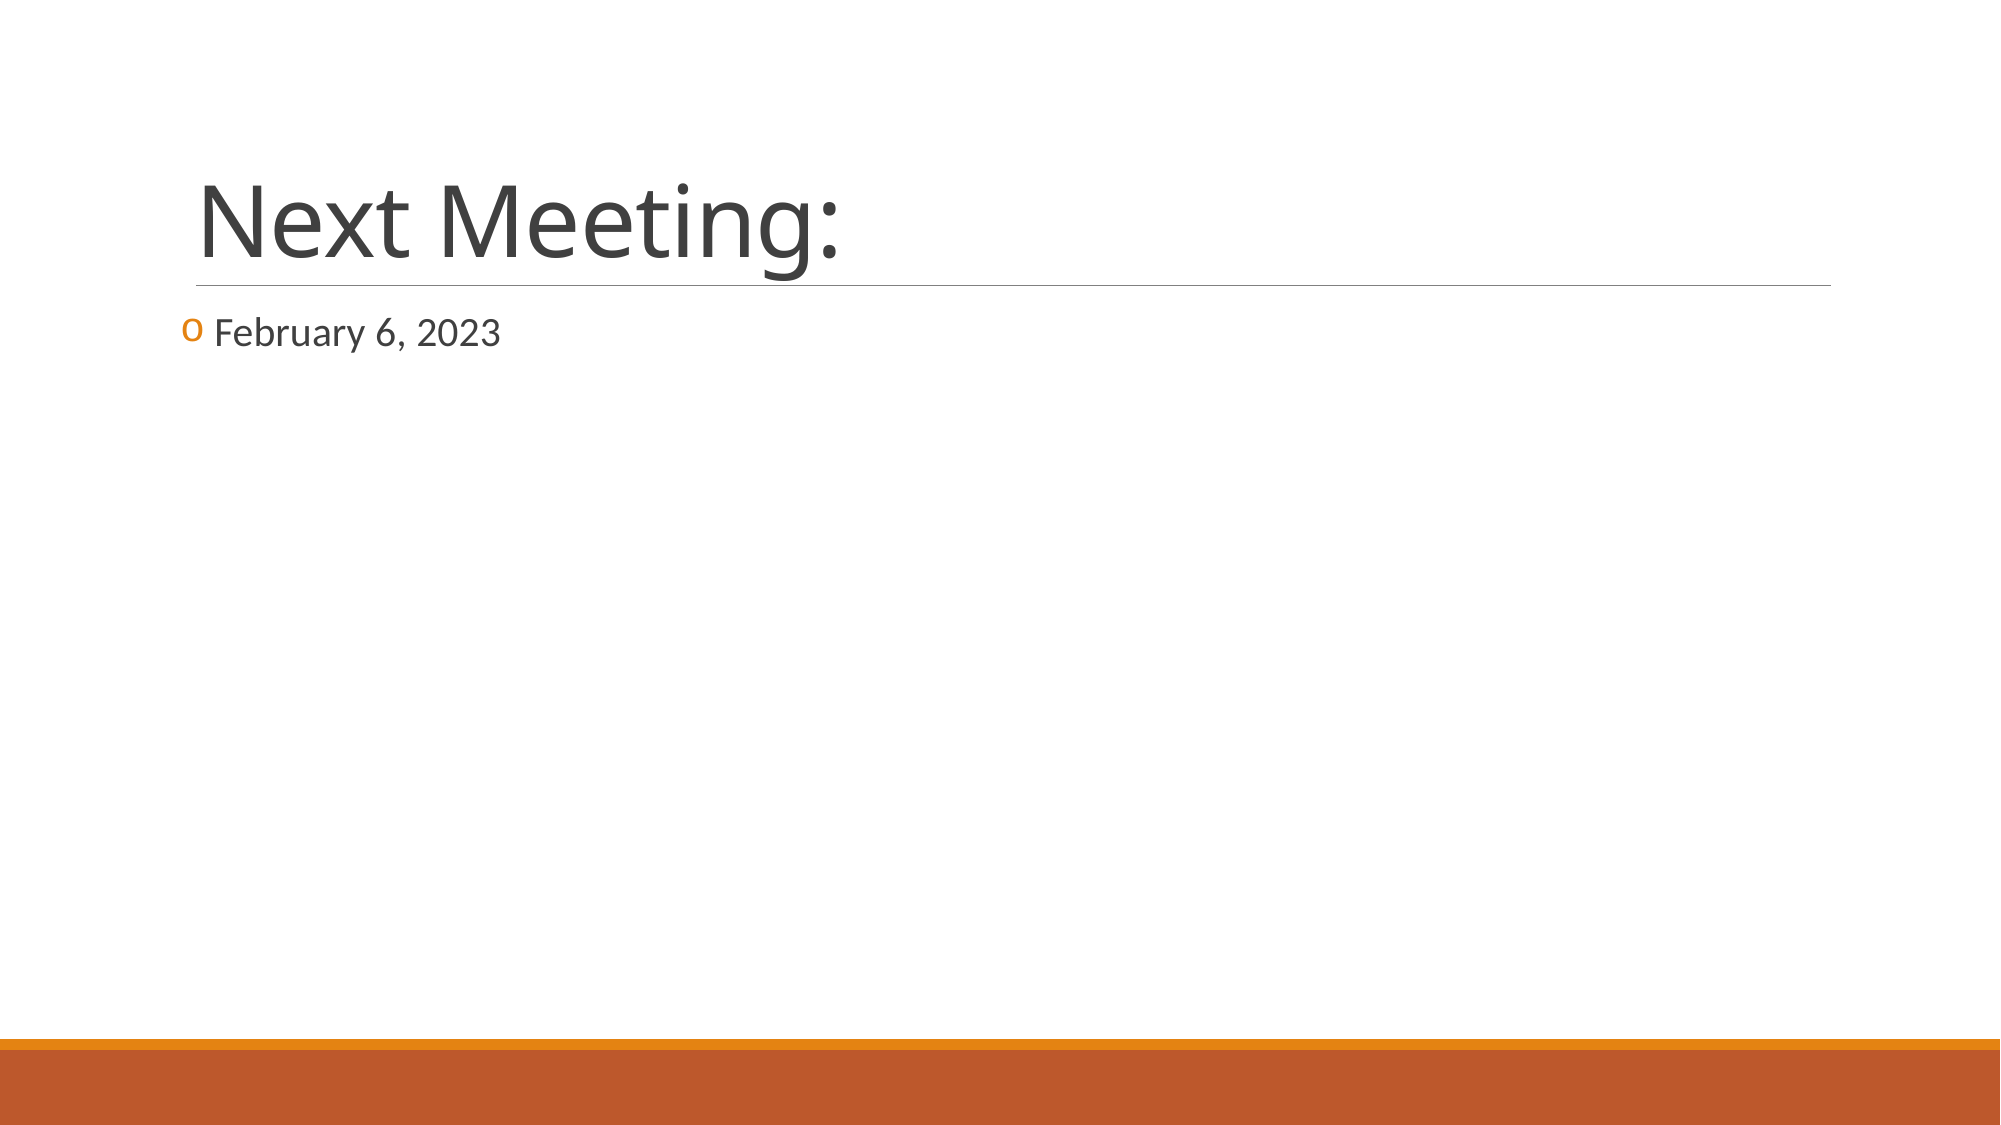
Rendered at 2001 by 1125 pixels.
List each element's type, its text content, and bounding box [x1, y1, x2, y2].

list February 6, 2023 [180, 302, 1830, 963]
title Next Meeting: [180, 47, 1830, 285]
